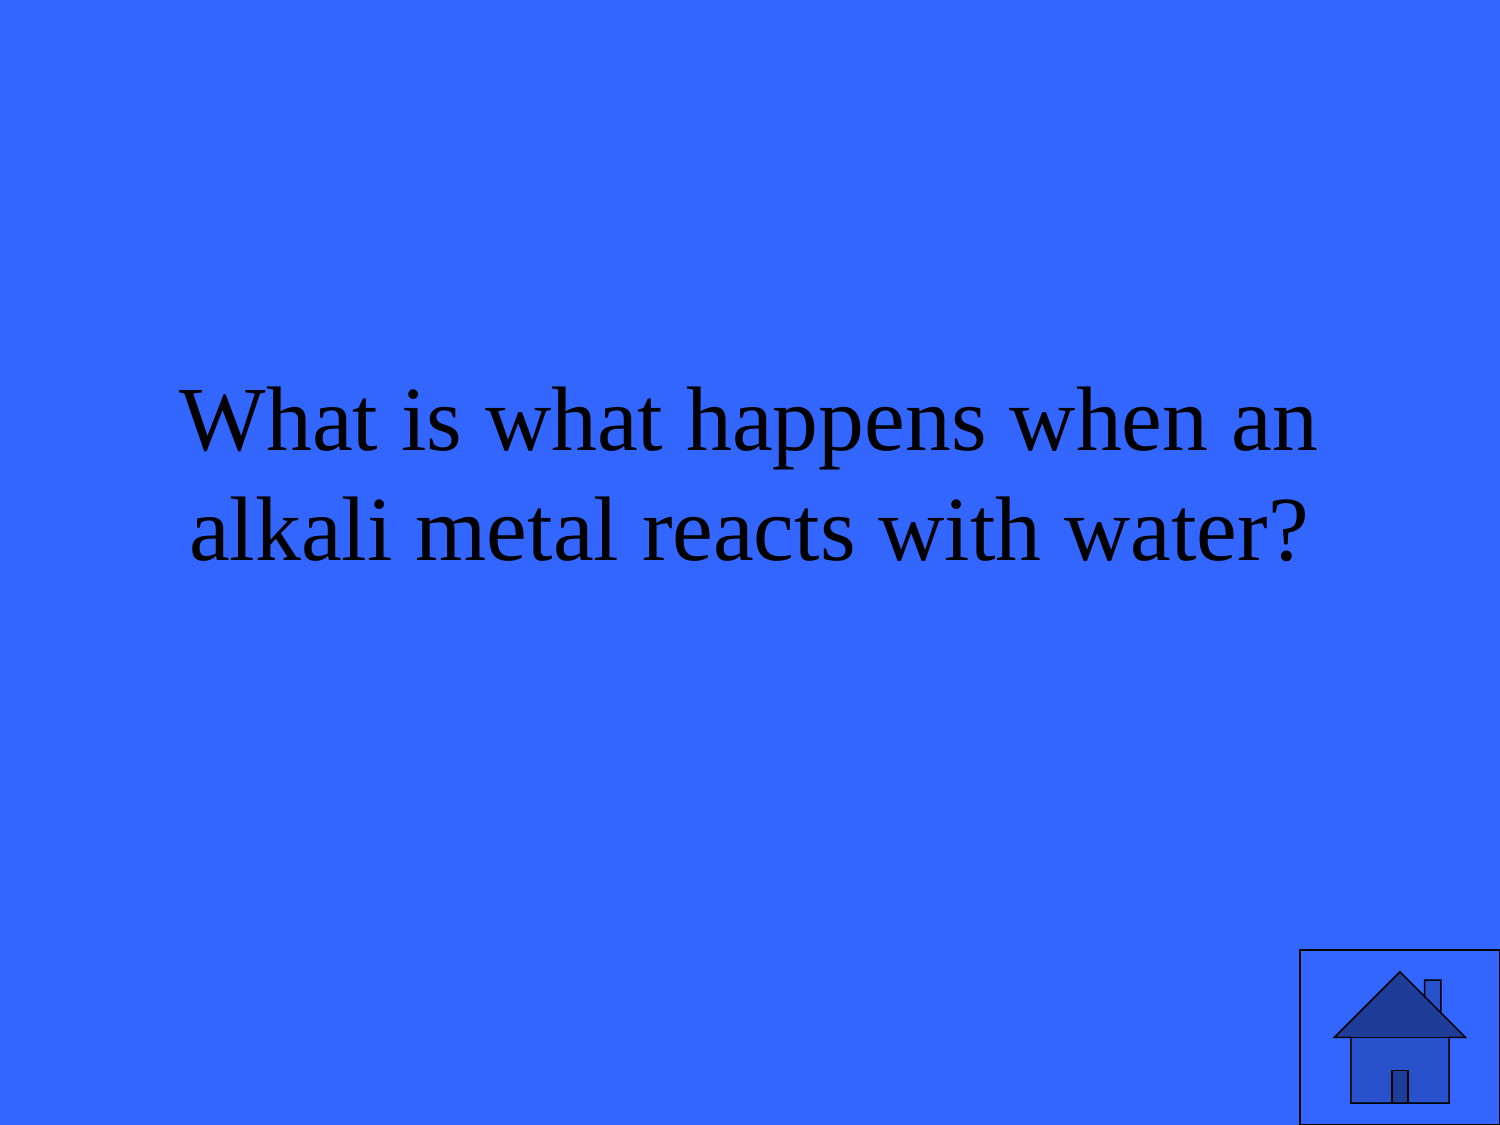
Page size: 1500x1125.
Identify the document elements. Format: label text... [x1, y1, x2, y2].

title What is what happens when an alkali metal reacts with water? [112, 374, 1388, 563]
text_box [1299, 950, 1500, 1125]
